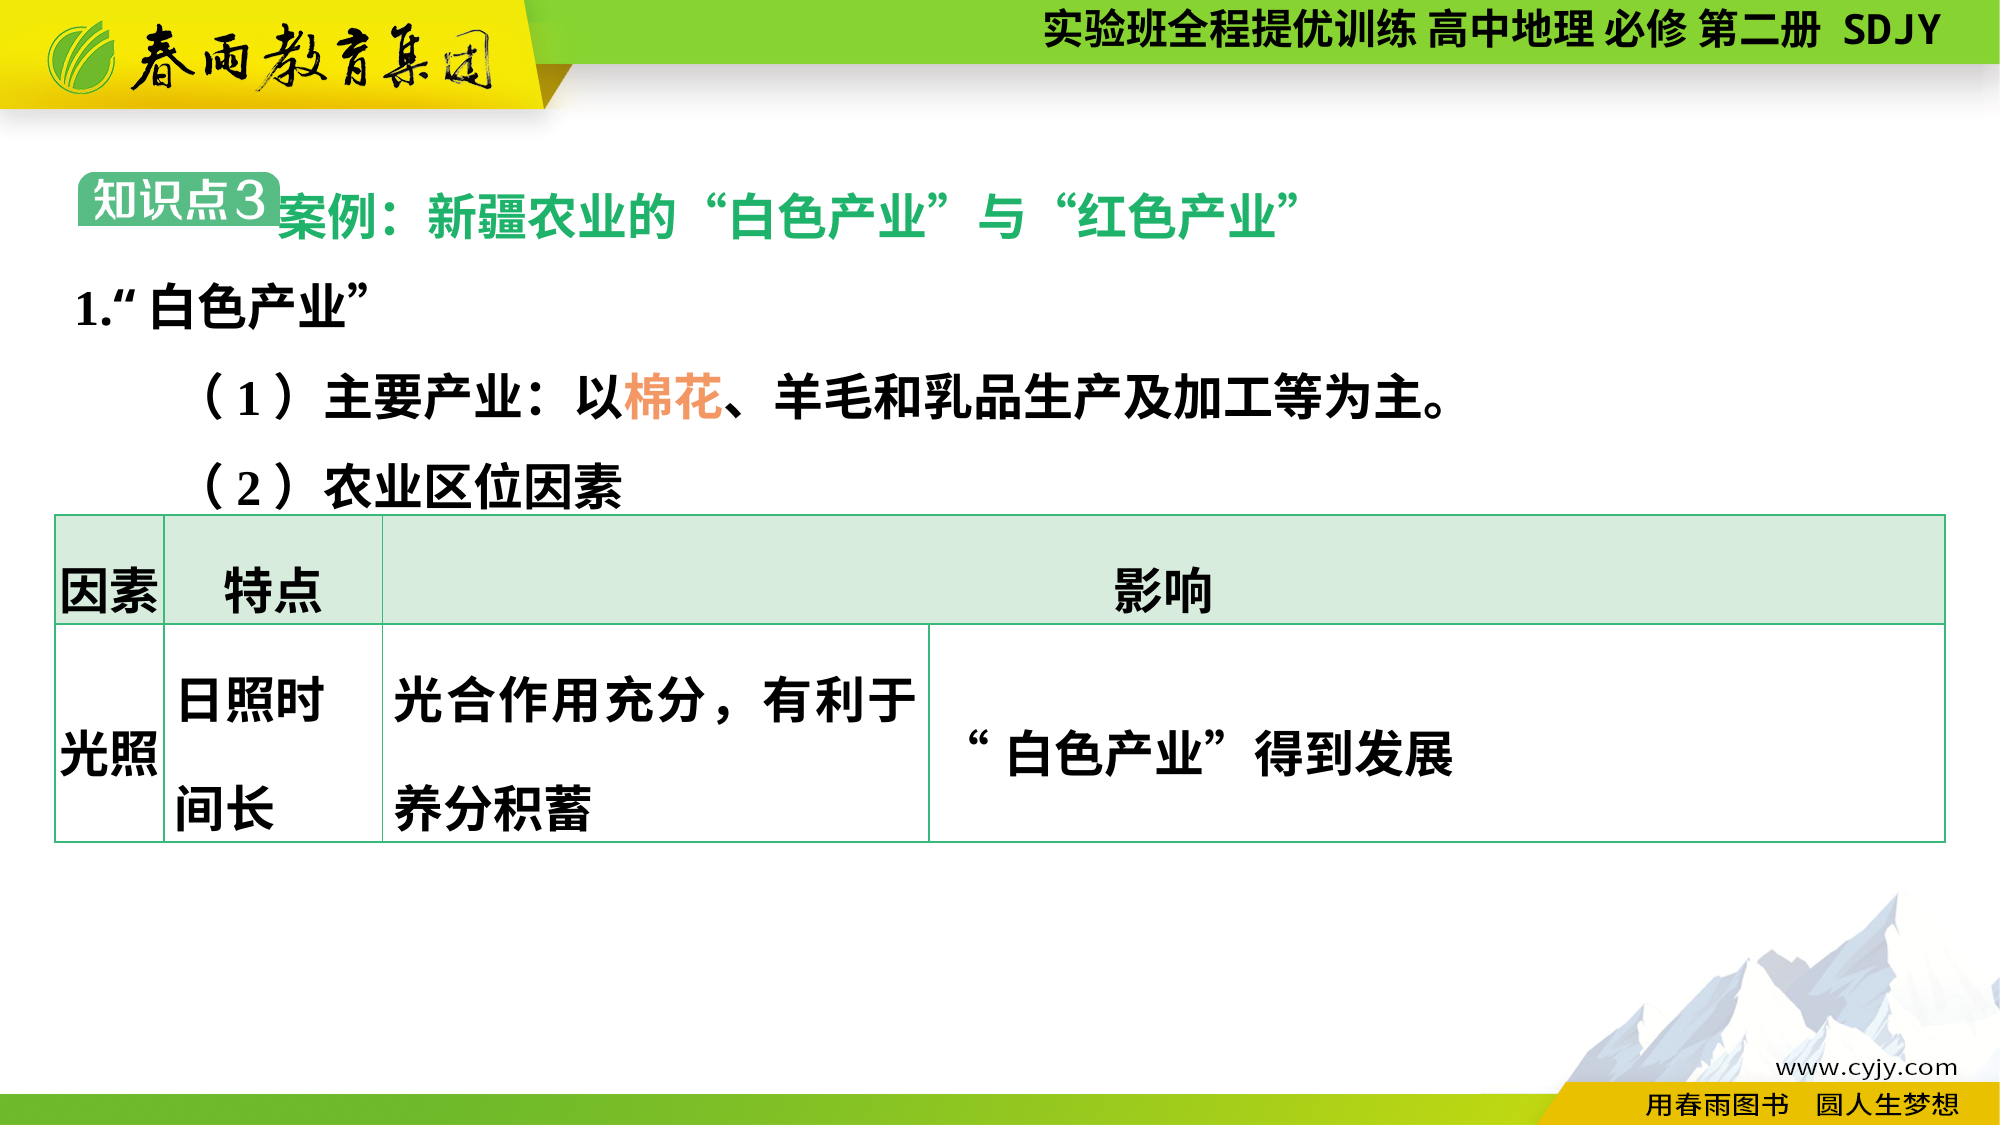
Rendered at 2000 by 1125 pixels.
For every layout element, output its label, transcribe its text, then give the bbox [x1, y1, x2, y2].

table_header 特点 [165, 516, 382, 623]
table_cell “白色产业”得到发展 [930, 625, 1944, 841]
picture [0, 0, 2000, 1125]
table_cell 光合作用充分，有利于养分积蓄 [383, 625, 928, 841]
table_cell 日照时 间长 [165, 625, 382, 841]
table_header 因素 [56, 516, 163, 623]
table_cell 光照 [56, 625, 163, 841]
table_header 影响 [383, 516, 1944, 623]
list 案例：新疆农业的“白色产业”与“红色产业” 1.“白色产业” （1）主要产业：以棉花、羊毛和乳品生产及加工等为主。 （2）农业区位因素 [59, 148, 1944, 514]
